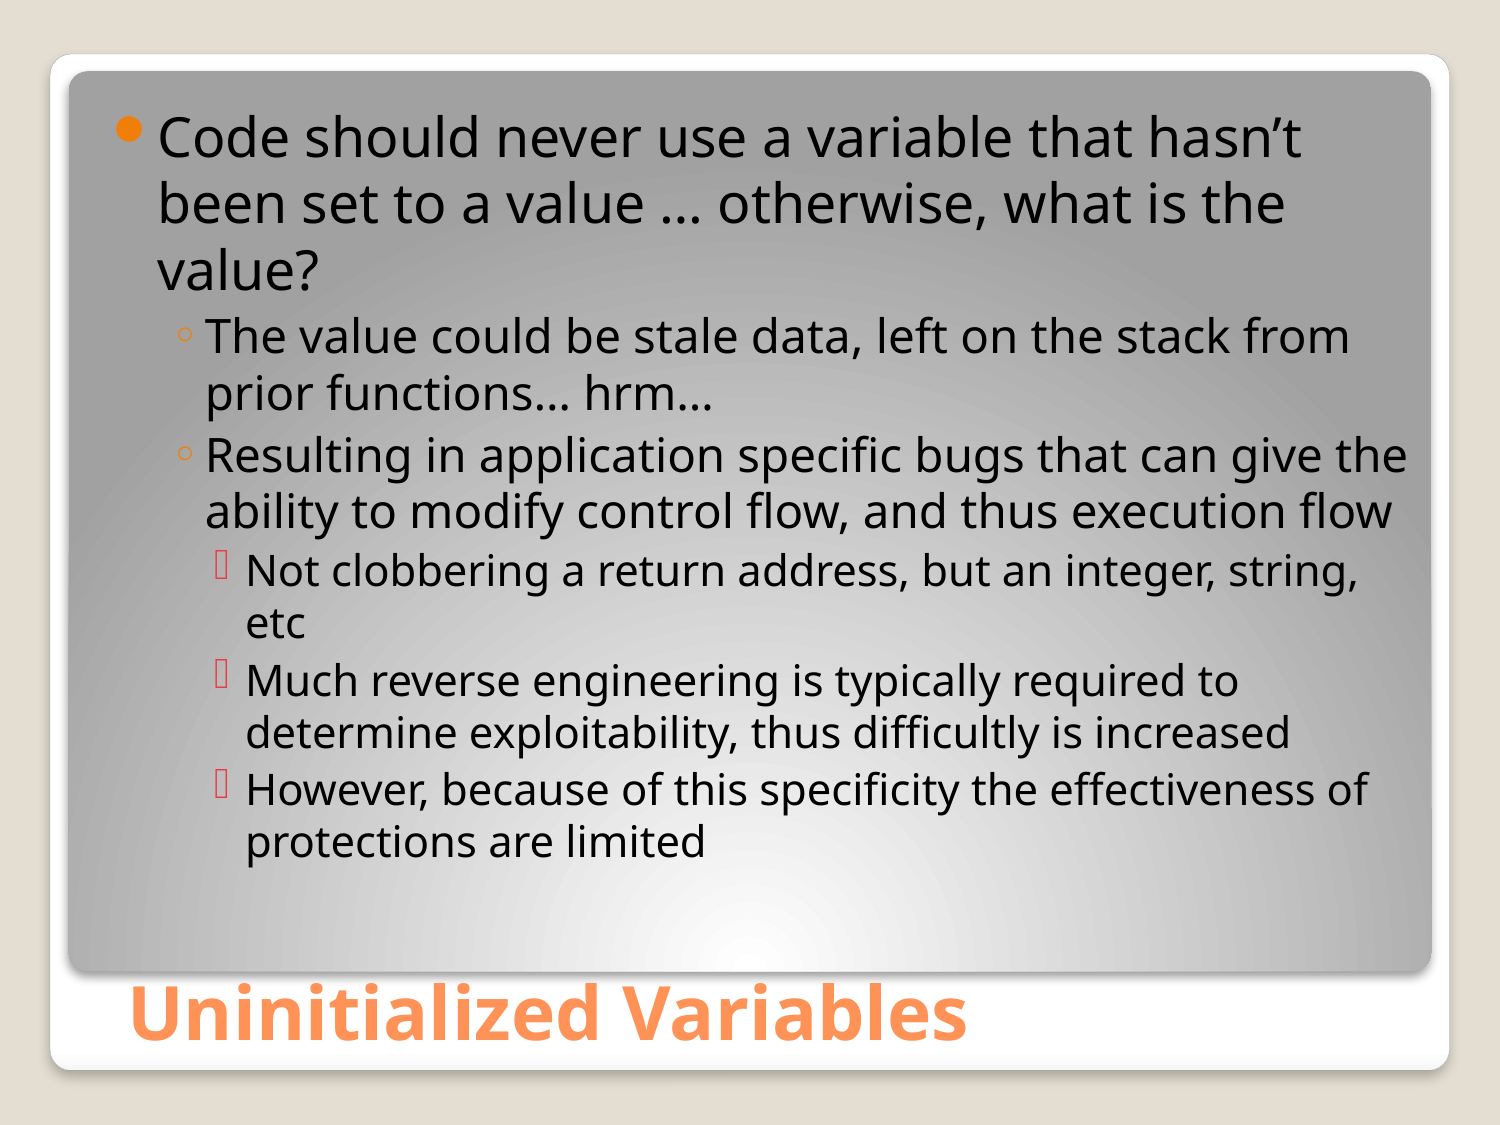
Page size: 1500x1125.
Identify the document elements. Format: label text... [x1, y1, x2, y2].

title Uninitialized Variables [112, 935, 1455, 1063]
list Code should never use a variable that hasn’t been set to a value … otherwise, what is the value? The value could be stale data, left on the stack from prior functions… hrm… Resulting in application specific bugs that can give the ability to modify control flow, and thus execution flow Not clobbering a return address, but an integer, string, etc Much reverse engineering is typically required to determine exploitability, thus difficultly is increased However, because of this specificity the effectiveness of protections are limited [82, 86, 1425, 925]
